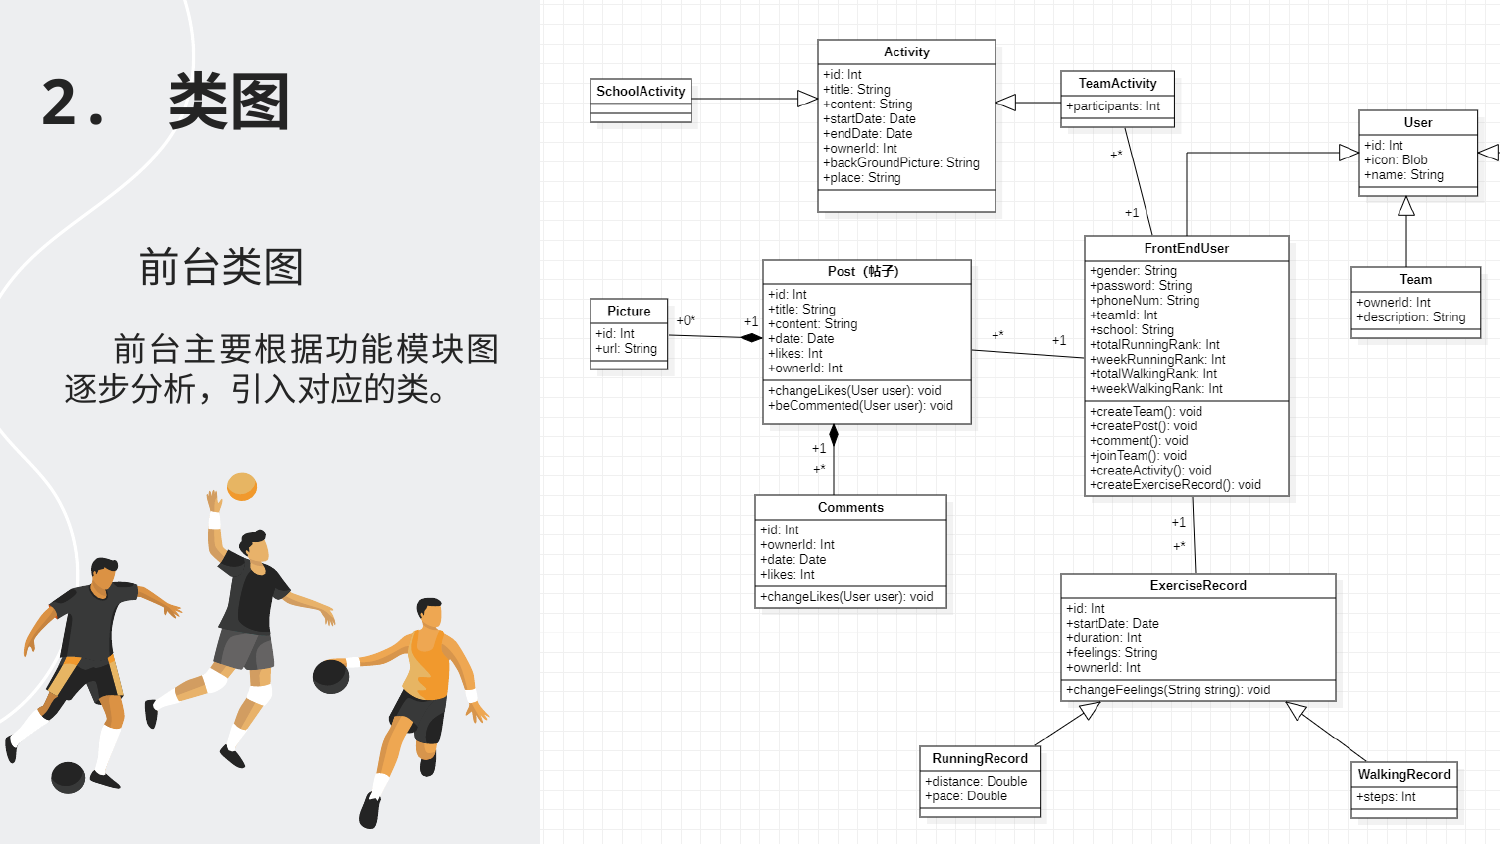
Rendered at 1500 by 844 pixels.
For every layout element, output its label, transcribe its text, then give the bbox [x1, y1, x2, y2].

title 2. 类图 [0, 46, 535, 141]
text_box 前台类图 [123, 226, 340, 301]
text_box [3, 472, 491, 830]
picture [540, 0, 1500, 844]
text_box 前台主要根据功能模块图逐步分析，引入对应的类。 [49, 313, 515, 466]
